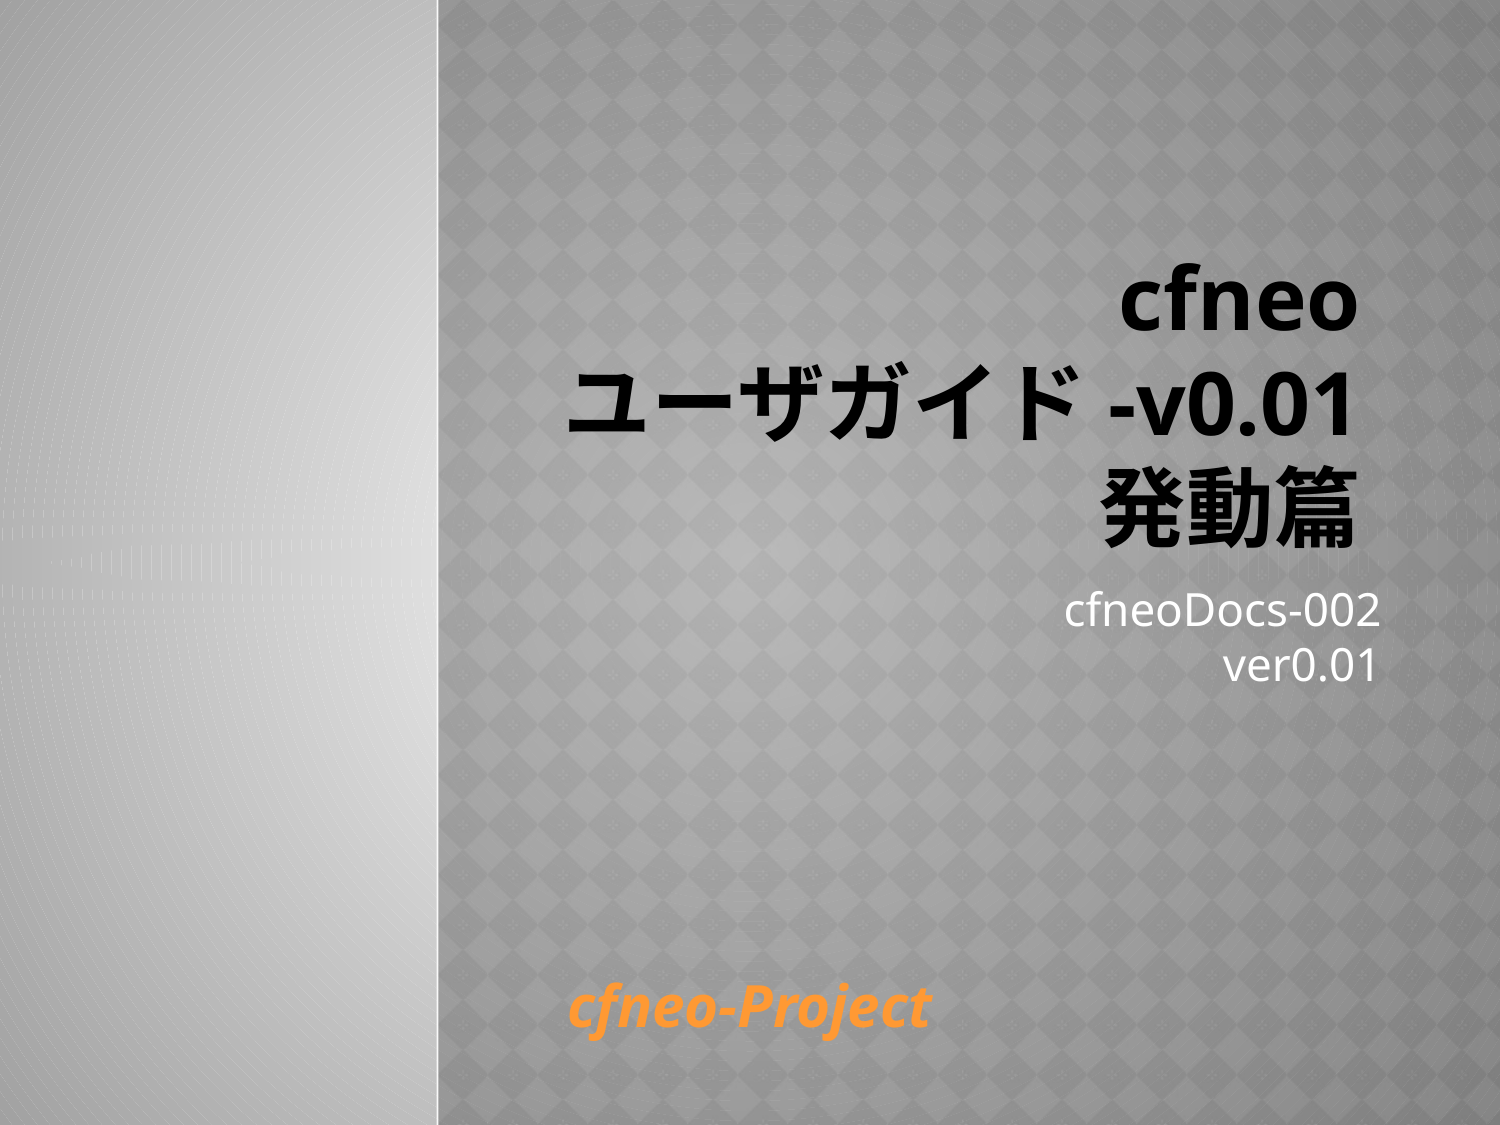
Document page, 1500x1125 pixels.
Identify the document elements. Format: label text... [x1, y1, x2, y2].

subtitle cfneoDocs-002 ver0.01 [550, 580, 1390, 762]
title cfneo ユーザガイド-v0.01 発動篇 [131, 87, 1369, 558]
